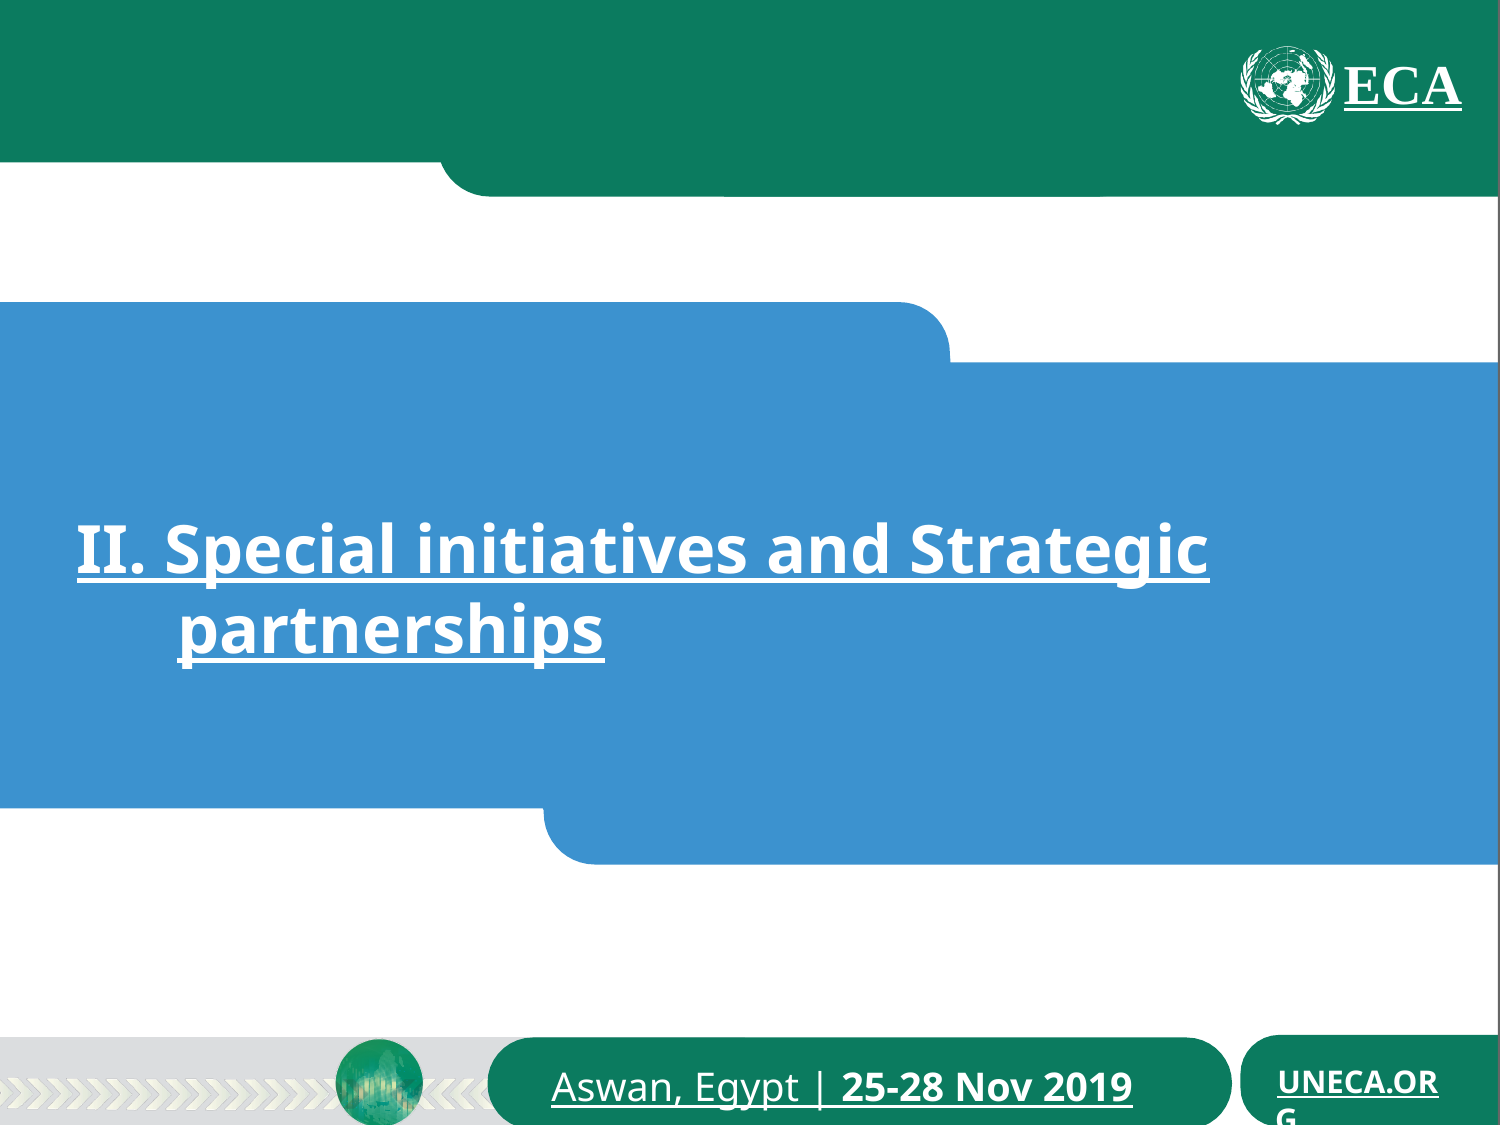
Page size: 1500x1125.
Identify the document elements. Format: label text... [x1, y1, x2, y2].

text_box [0, 302, 1498, 865]
picture [1240, 46, 1335, 125]
text_box II. Special initiatives and Strategic partnerships [75, 506, 1498, 667]
picture [0, 1037, 526, 1125]
